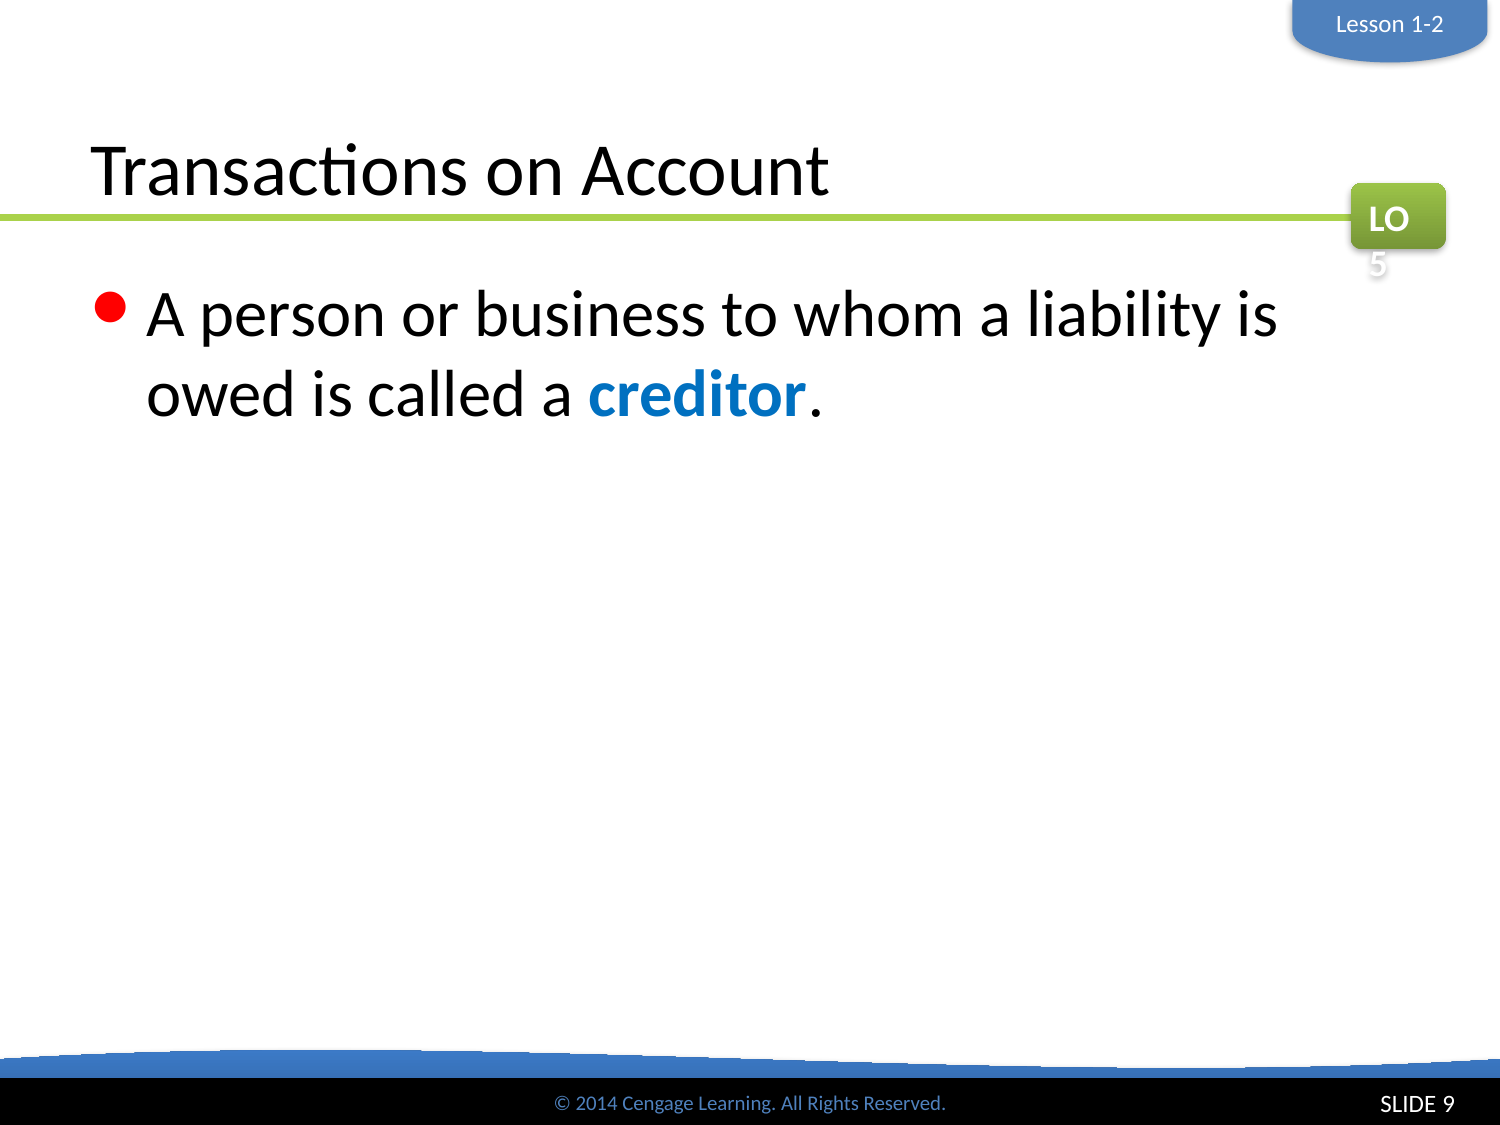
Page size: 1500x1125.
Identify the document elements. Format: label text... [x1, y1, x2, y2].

slide_number SLIDE 9 [1170, 1080, 1470, 1125]
text_box Lesson 1-2 [1321, 0, 1459, 45]
list A person or business to whom a liability is owed is called a creditor. [75, 262, 1425, 1005]
text_box [1292, 0, 1488, 63]
title Transactions on Account [75, 29, 1350, 218]
text_box LO5 [1350, 183, 1446, 250]
